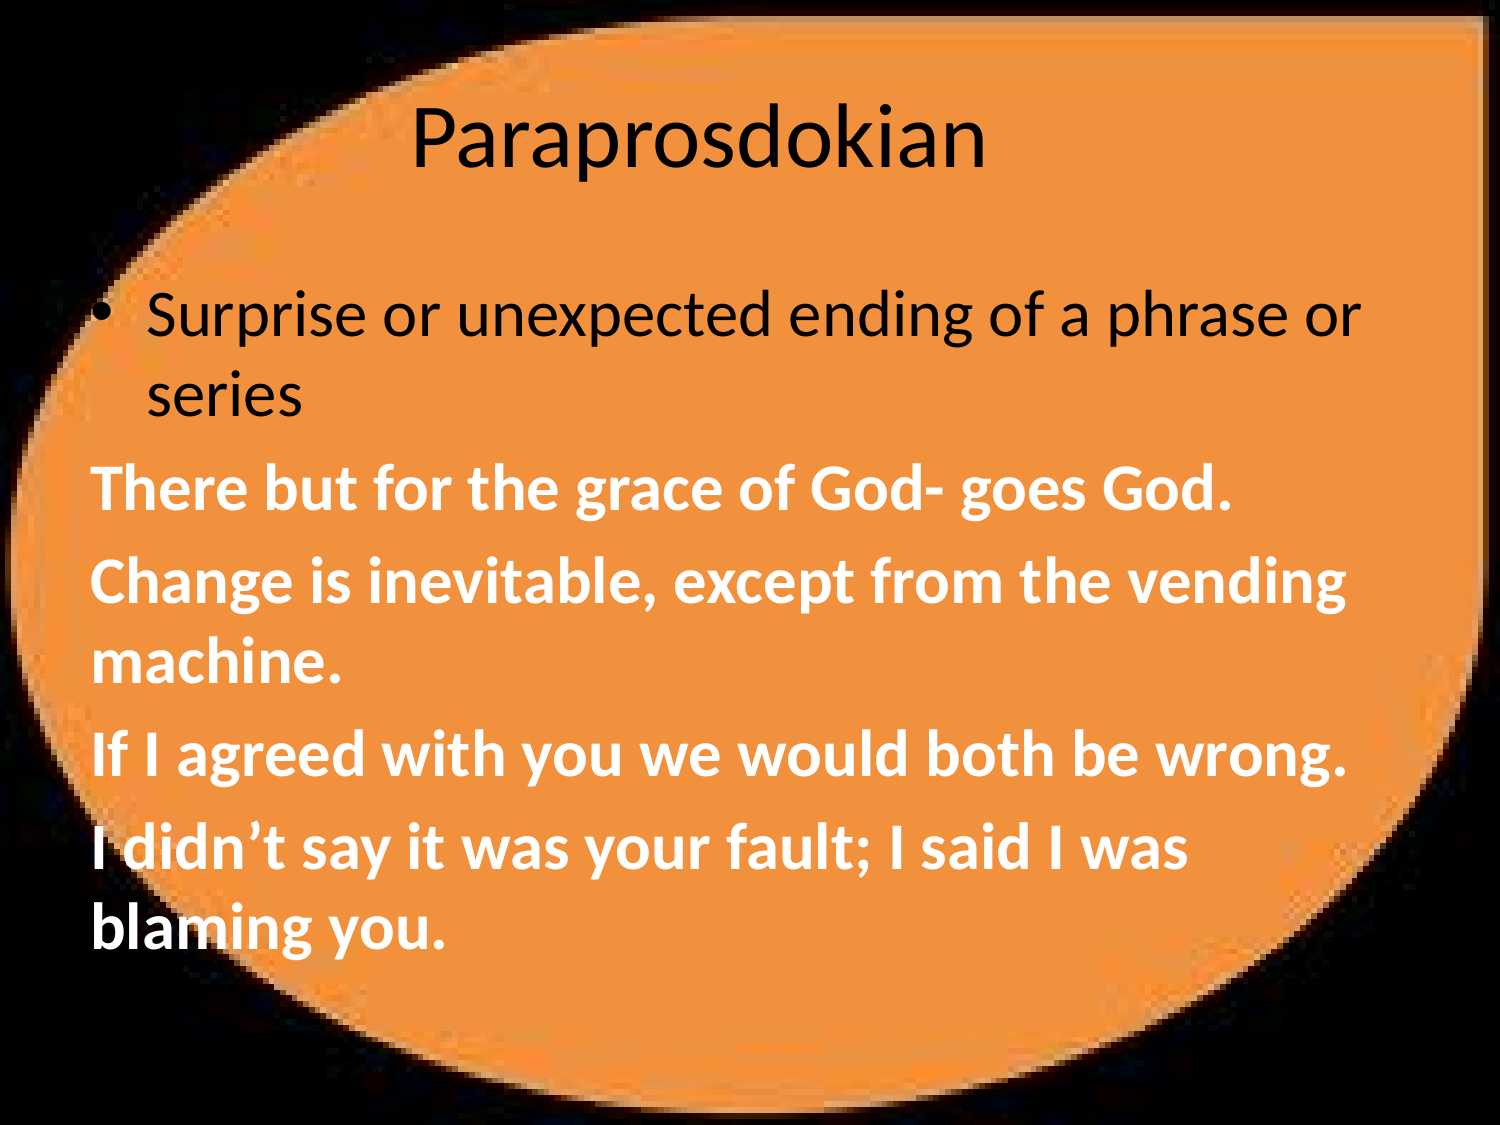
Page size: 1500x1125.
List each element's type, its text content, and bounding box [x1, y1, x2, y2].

title Paraprosdokian [24, 37, 1375, 225]
picture [0, 0, 1500, 1125]
list Surprise or unexpected ending of a phrase or series There but for the grace of God- goes God. Change is inevitable, except from the vending machine. If I agreed with you we would both be wrong. I didn’t say it was your fault; I said I was blaming you. [75, 262, 1425, 1005]
